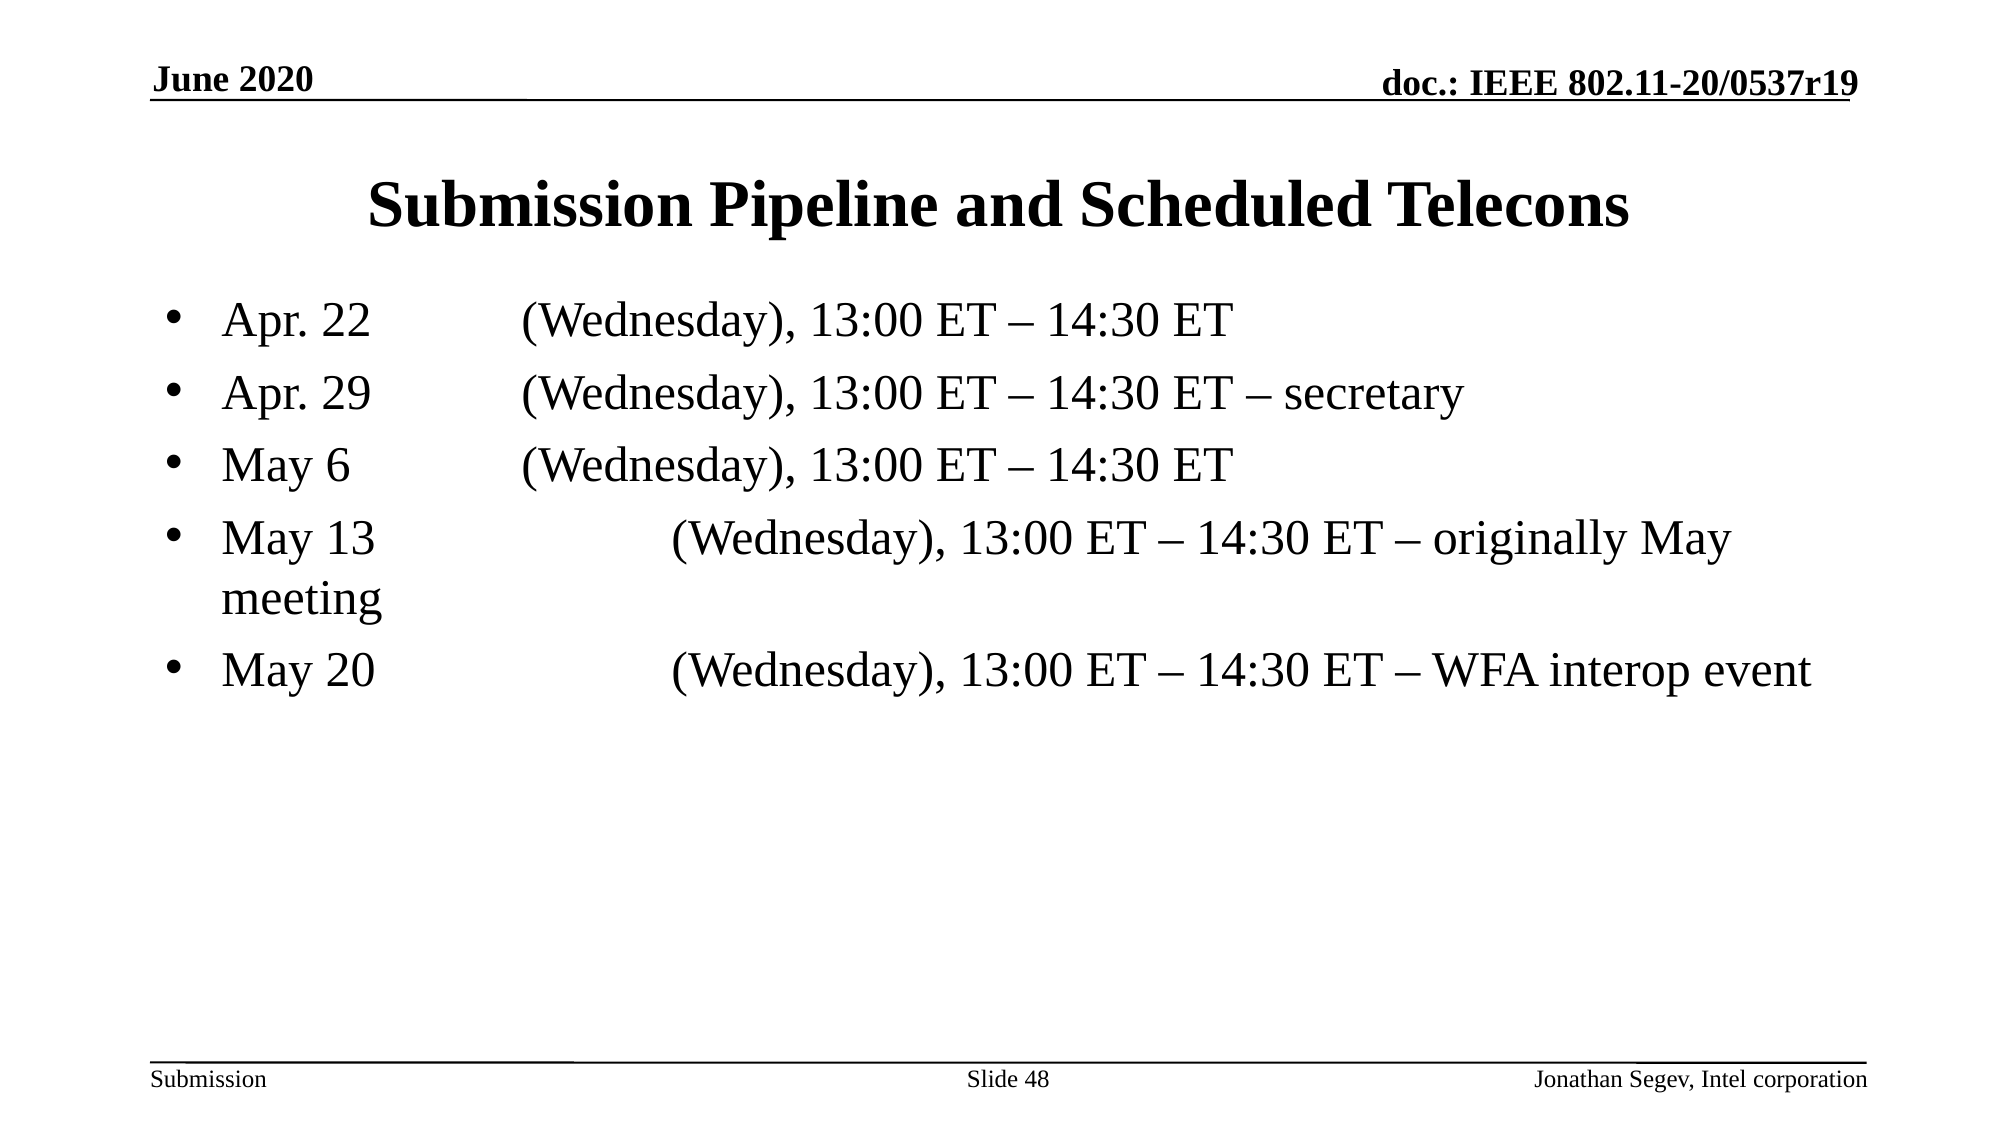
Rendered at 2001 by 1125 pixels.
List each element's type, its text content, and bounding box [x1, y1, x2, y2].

list Apr. 22 (Wednesday), 13:00 ET – 14:30 ET Apr. 29 (Wednesday), 13:00 ET – 14:30 ET – secretary May 6 (Wednesday), 13:00 ET – 14:30 ET May 13 (Wednesday), 13:00 ET – 14:30 ET – originally May meeting May 20 (Wednesday), 13:00 ET – 14:30 ET – WFA interop event [149, 278, 1850, 670]
title Submission Pipeline and Scheduled Telecons [149, 112, 1850, 278]
footer Jonathan Segev, Intel corporation [1171, 1061, 1869, 1093]
slide_number Slide 48 [950, 1061, 1067, 1123]
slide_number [152, 54, 563, 100]
